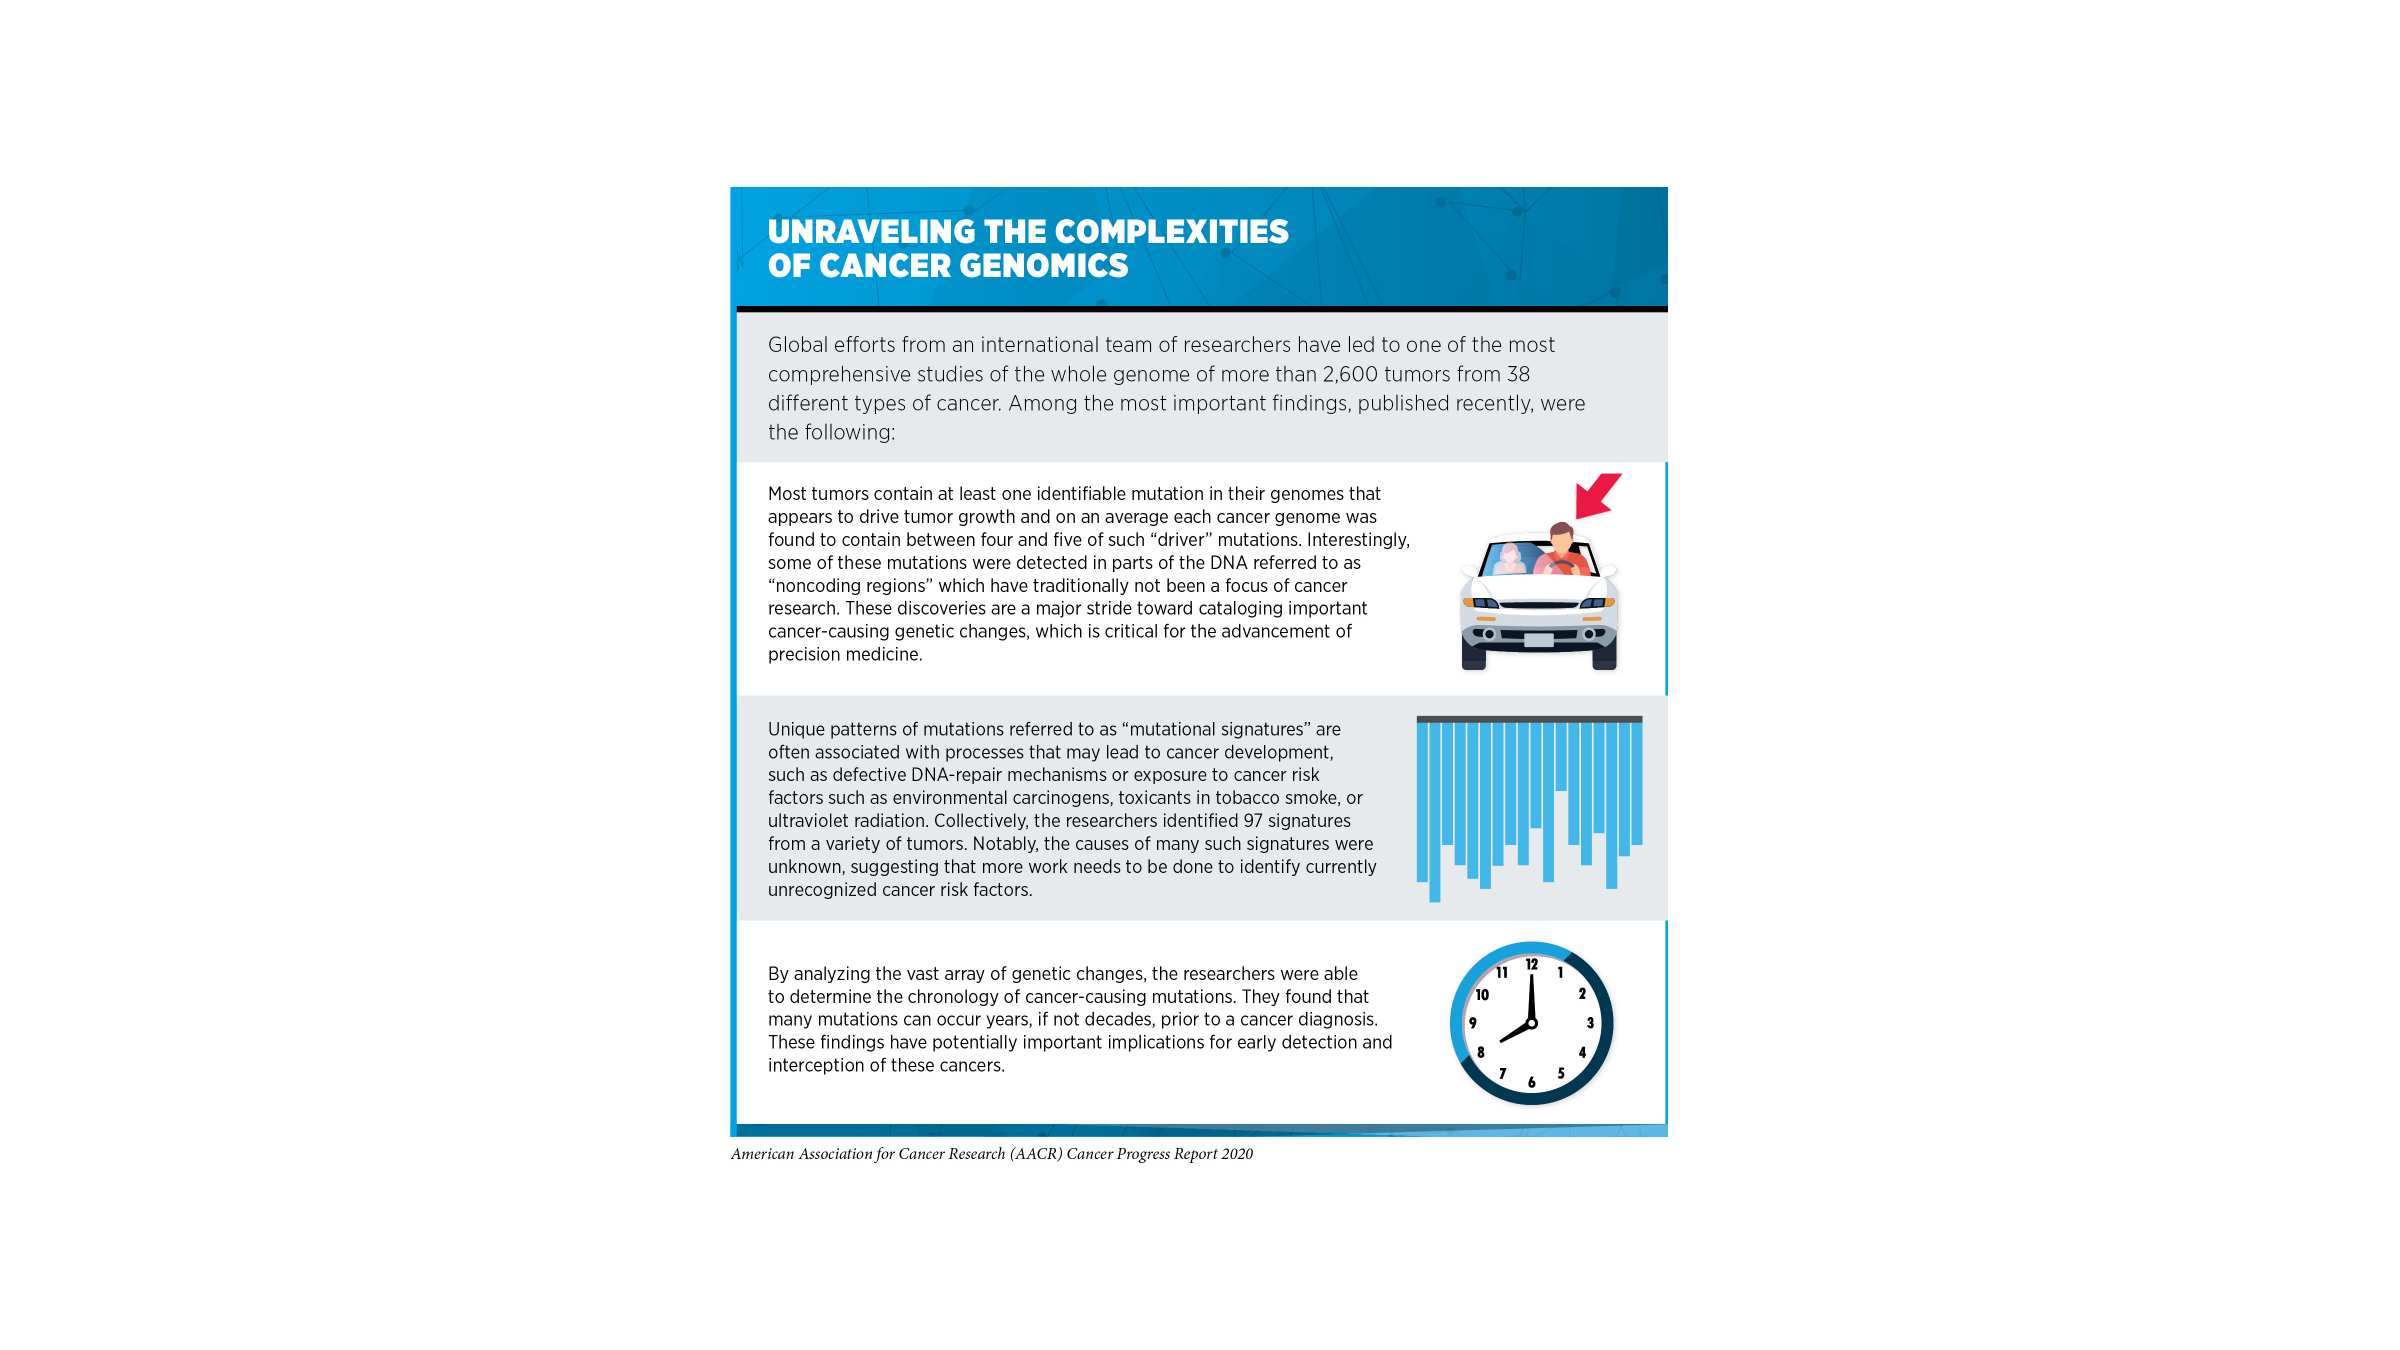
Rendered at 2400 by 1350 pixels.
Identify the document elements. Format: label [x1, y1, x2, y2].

picture [720, 178, 1680, 1172]
